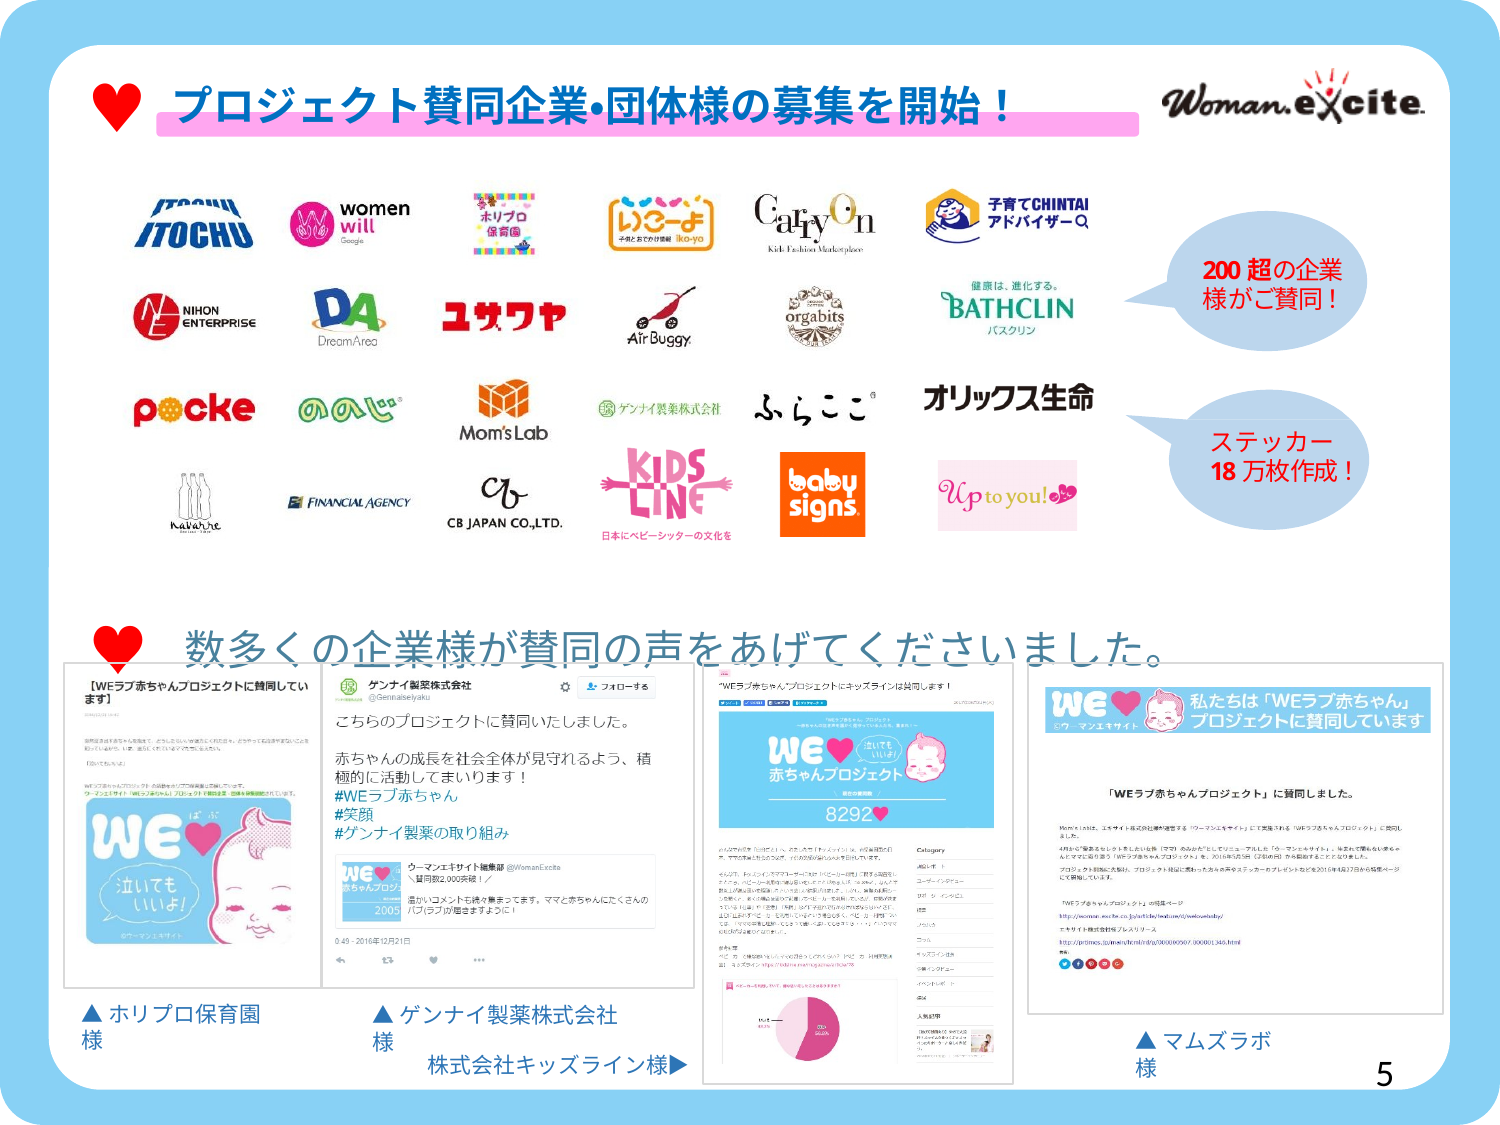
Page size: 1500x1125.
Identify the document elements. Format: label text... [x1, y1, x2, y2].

text_box ▲ゲンナイ製薬株式会社様 [370, 999, 639, 1055]
text_box ♥ 数多くの企業様が賛同の声をあげてくださいました。 [87, 562, 1176, 685]
text_box ▲ホリプロ保育園様 [79, 998, 281, 1053]
text_box ステッカー 18万枚作成！ [1207, 423, 1378, 486]
text_box 200超の企業様 がご賛同！ [1200, 252, 1363, 314]
text_box ▲マムズラボ様 [1133, 1025, 1292, 1081]
text_box 株式会社キッズライン様▶︎ [425, 1049, 694, 1078]
text_box [702, 663, 1013, 1085]
text_box [940, 274, 1074, 342]
text_box [64, 663, 321, 989]
text_box [1125, 389, 1362, 530]
picture [1162, 68, 1425, 124]
text_box プロジェクト賛同企業・団体様の募集を開始！ [157, 72, 1137, 138]
text_box [937, 460, 1078, 531]
text_box [1363, 260, 1368, 302]
text_box 5 [1364, 1060, 1386, 1086]
text_box [572, 446, 762, 542]
text_box [1028, 662, 1443, 1015]
text_box [321, 663, 695, 989]
text_box [1123, 210, 1359, 352]
text_box [923, 382, 1094, 411]
text_box [122, 180, 876, 539]
text_box [737, 452, 908, 537]
text_box [925, 187, 1089, 245]
